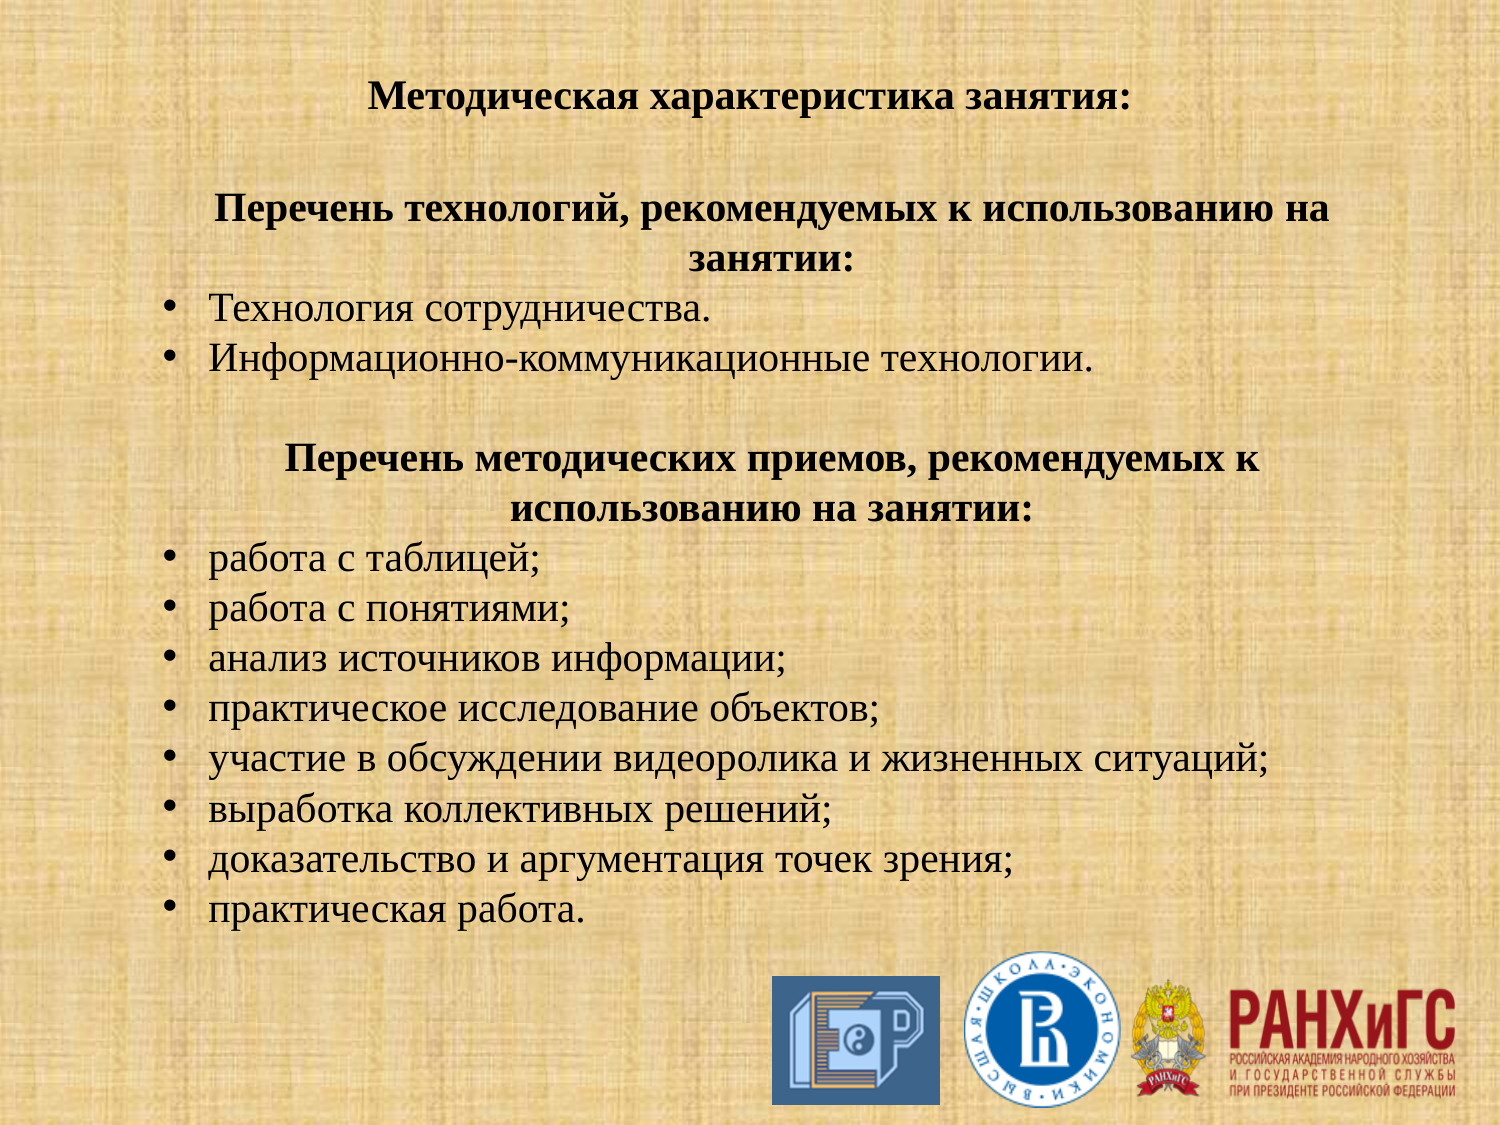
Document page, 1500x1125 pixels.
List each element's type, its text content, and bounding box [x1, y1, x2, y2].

title Методическая характеристика занятия: [102, 59, 1398, 126]
text_box Перечень технологий, рекомендуемых к использованию на занятии: Технология сотрудничества. Информационно-коммуникационные технологии. Перечень методических приемов, рекомендуемых к использованию на занятии: работа с таблицей; работа с понятиями; анализ источников информации; практическое исследование объектов; участие в обсуждении видеоролика и жизненных ситуаций; выработка коллективных решений; доказательство и аргументация точек зрения; практическая работа. [147, 172, 1397, 938]
picture [0, 0, 1500, 1125]
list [963, 950, 1121, 1108]
